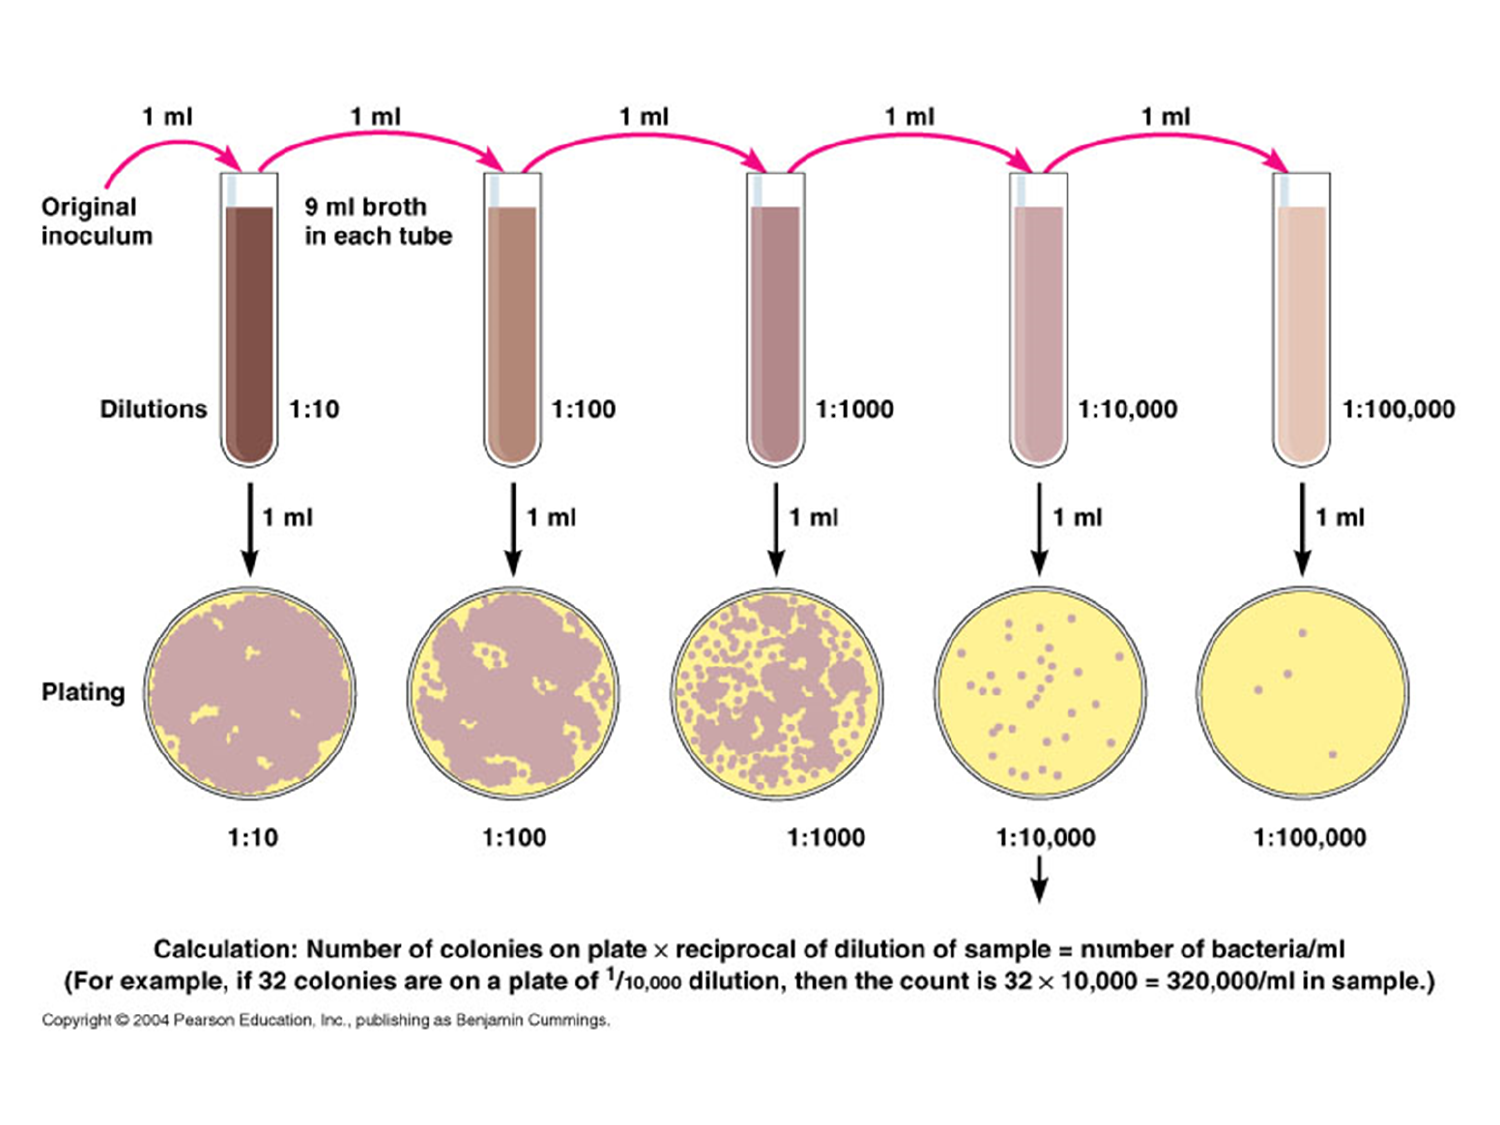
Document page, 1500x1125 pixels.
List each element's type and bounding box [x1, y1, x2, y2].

list [24, 87, 1474, 1043]
